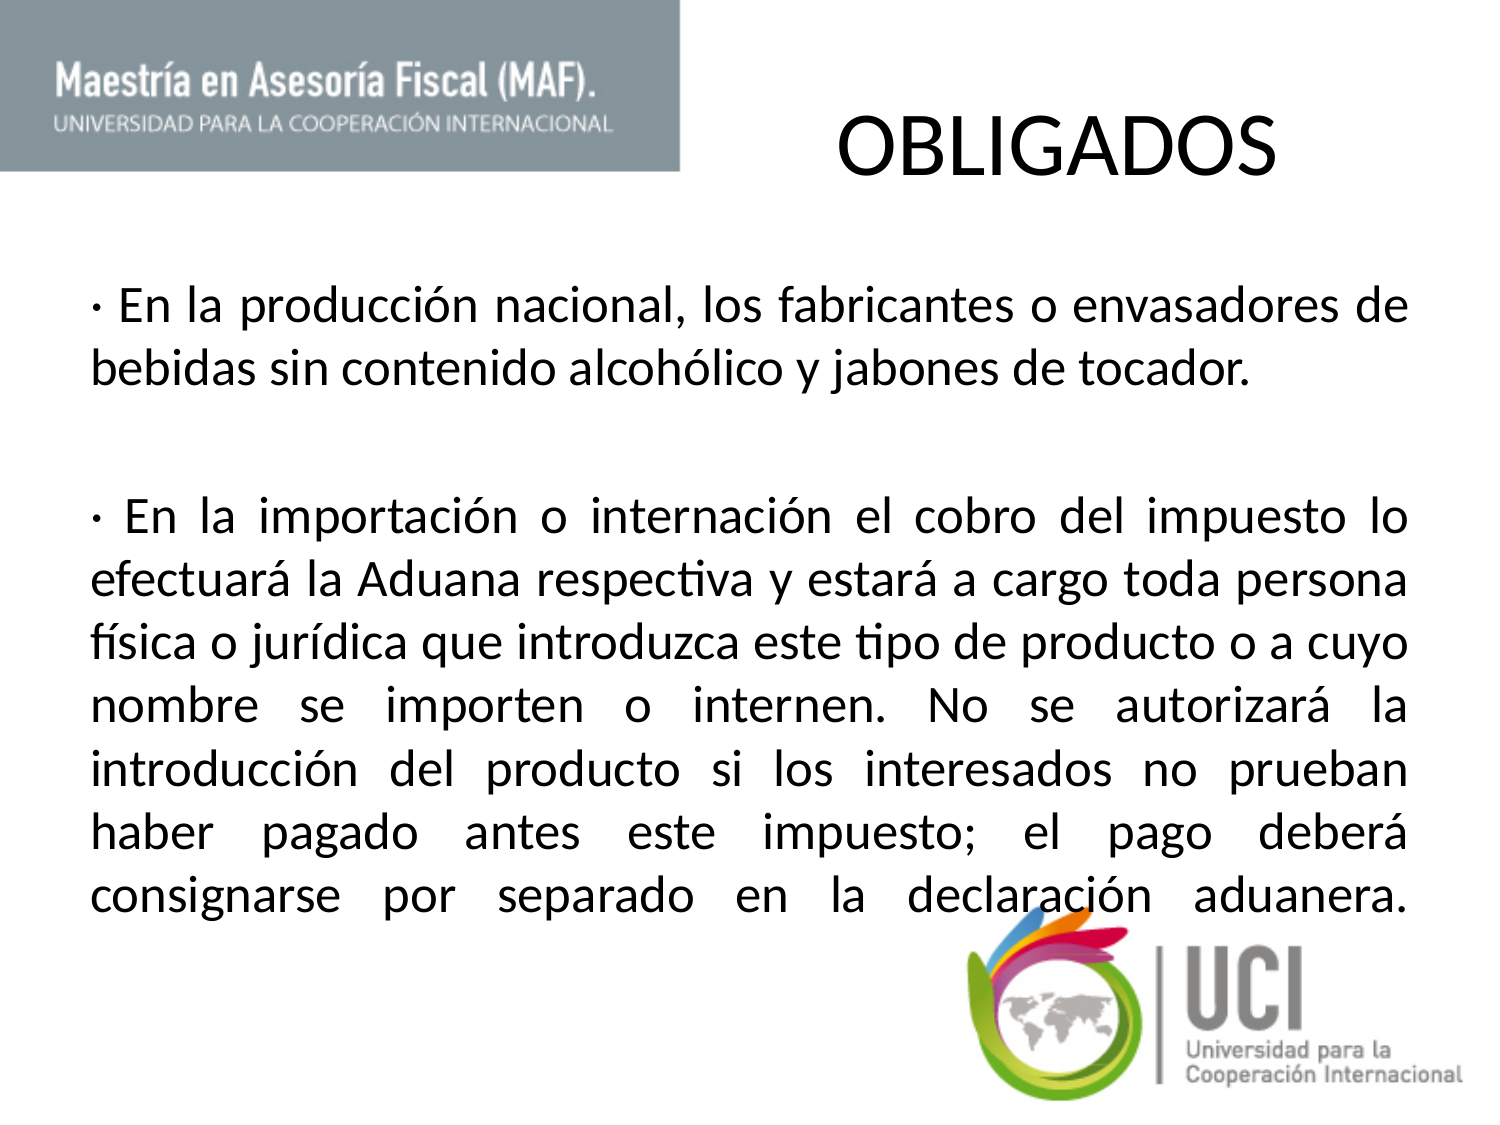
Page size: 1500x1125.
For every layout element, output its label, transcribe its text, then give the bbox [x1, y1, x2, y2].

picture [0, 0, 1500, 1125]
list · En la producción nacional, los fabricantes o envasadores de bebidas sin contenido alcohólico y jabones de tocador. · En la importación o internación el cobro del impuesto lo efectuará la Aduana respectiva y estará a cargo toda persona física o jurídica que introduzca este tipo de producto o a cuyo nombre se importen o internen. No se autorizará la introducción del producto si los interesados no prueban haber pagado antes este impuesto; el pago deberá consignarse por separado en la declaración aduanera. [75, 262, 1425, 1005]
title OBLIGADOS [690, 45, 1425, 233]
